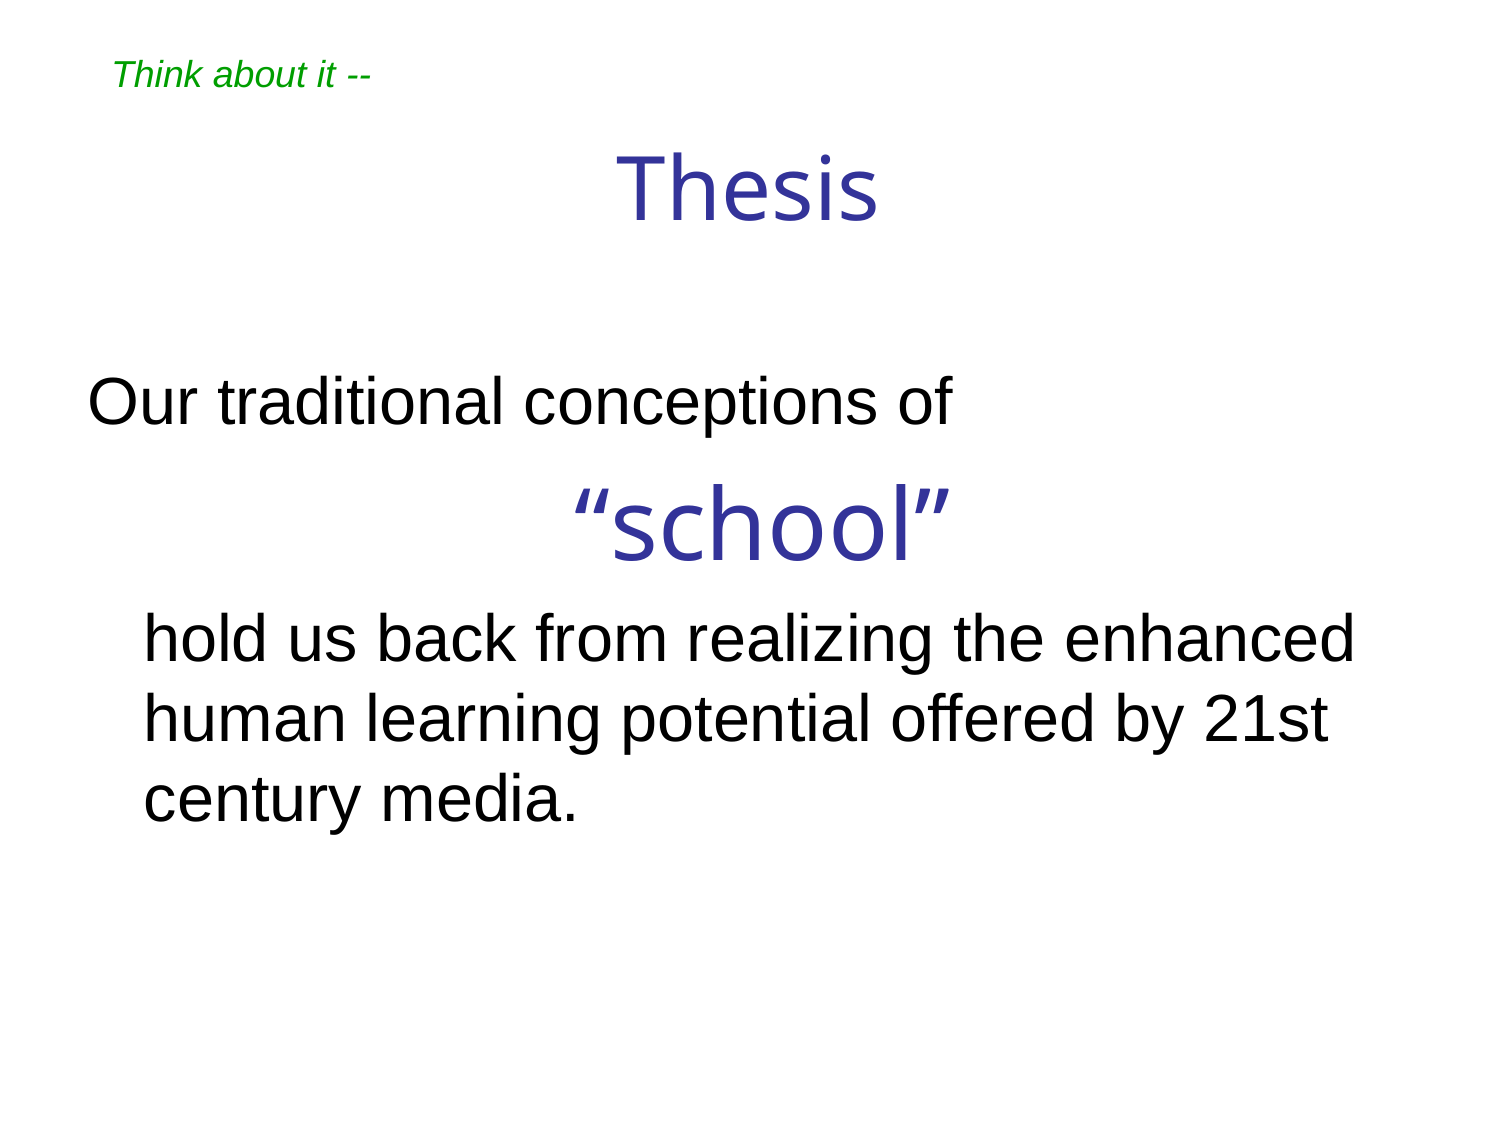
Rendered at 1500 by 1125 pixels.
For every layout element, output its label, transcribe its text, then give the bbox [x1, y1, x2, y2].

text_box Think about it -- [103, 42, 422, 102]
title Thesis [300, 113, 1197, 257]
list Our traditional conceptions of “school” hold us back from realizing the enhanced human learning potential offered by 21st century media. [86, 262, 1438, 862]
